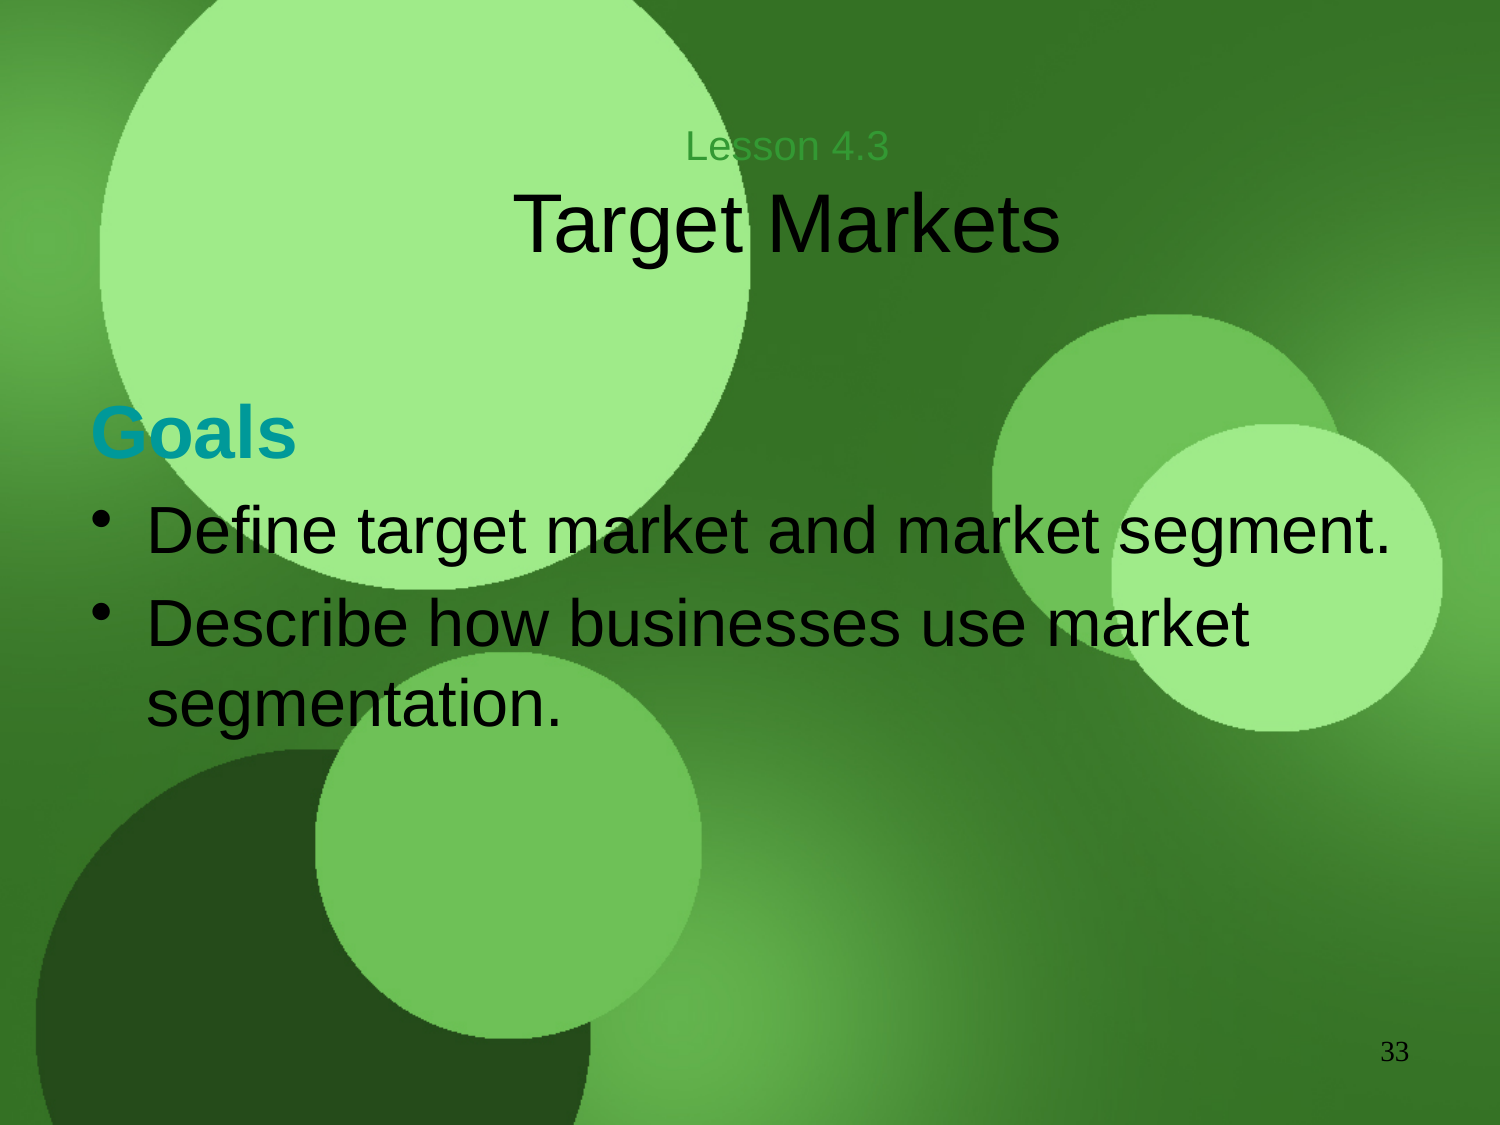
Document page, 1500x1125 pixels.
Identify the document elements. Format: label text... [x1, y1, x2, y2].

slide_number 33 [1074, 1024, 1426, 1103]
title Lesson 4.3 Target Markets [112, 99, 1463, 288]
list Goals Define target market and market segment. Describe how businesses use market segmentation. [74, 375, 1426, 1006]
picture [0, 0, 1500, 1125]
